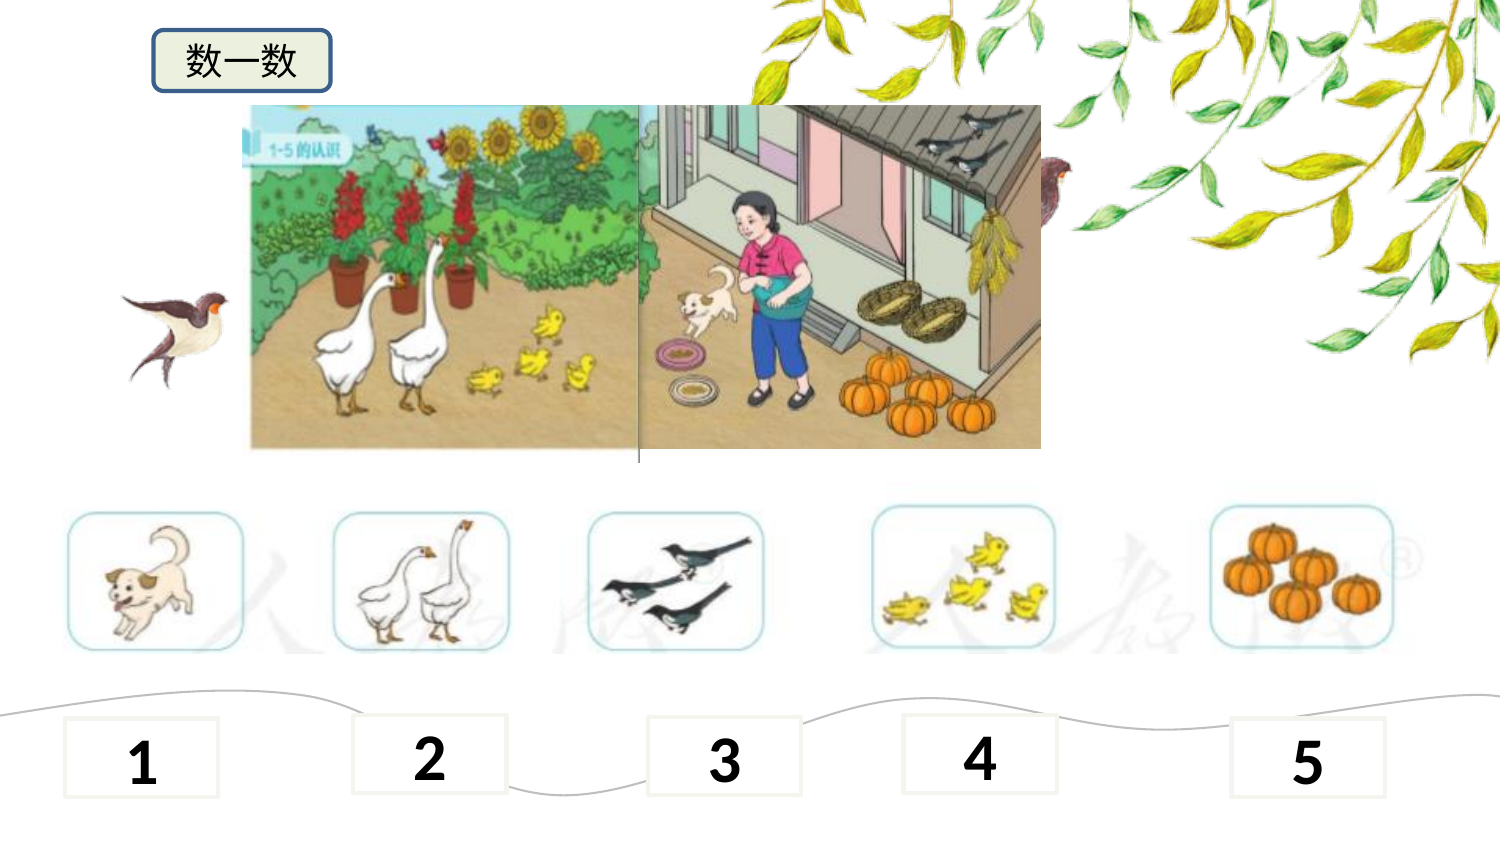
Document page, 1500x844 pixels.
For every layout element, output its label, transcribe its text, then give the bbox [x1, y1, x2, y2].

text_box [0, 688, 1500, 798]
picture [38, 481, 1459, 654]
text_box 3 [646, 715, 803, 797]
picture [88, 0, 1500, 464]
text_box 5 [1229, 716, 1387, 799]
text_box 2 [351, 713, 509, 795]
text_box 4 [901, 713, 1059, 795]
text_box 1 [63, 716, 220, 799]
